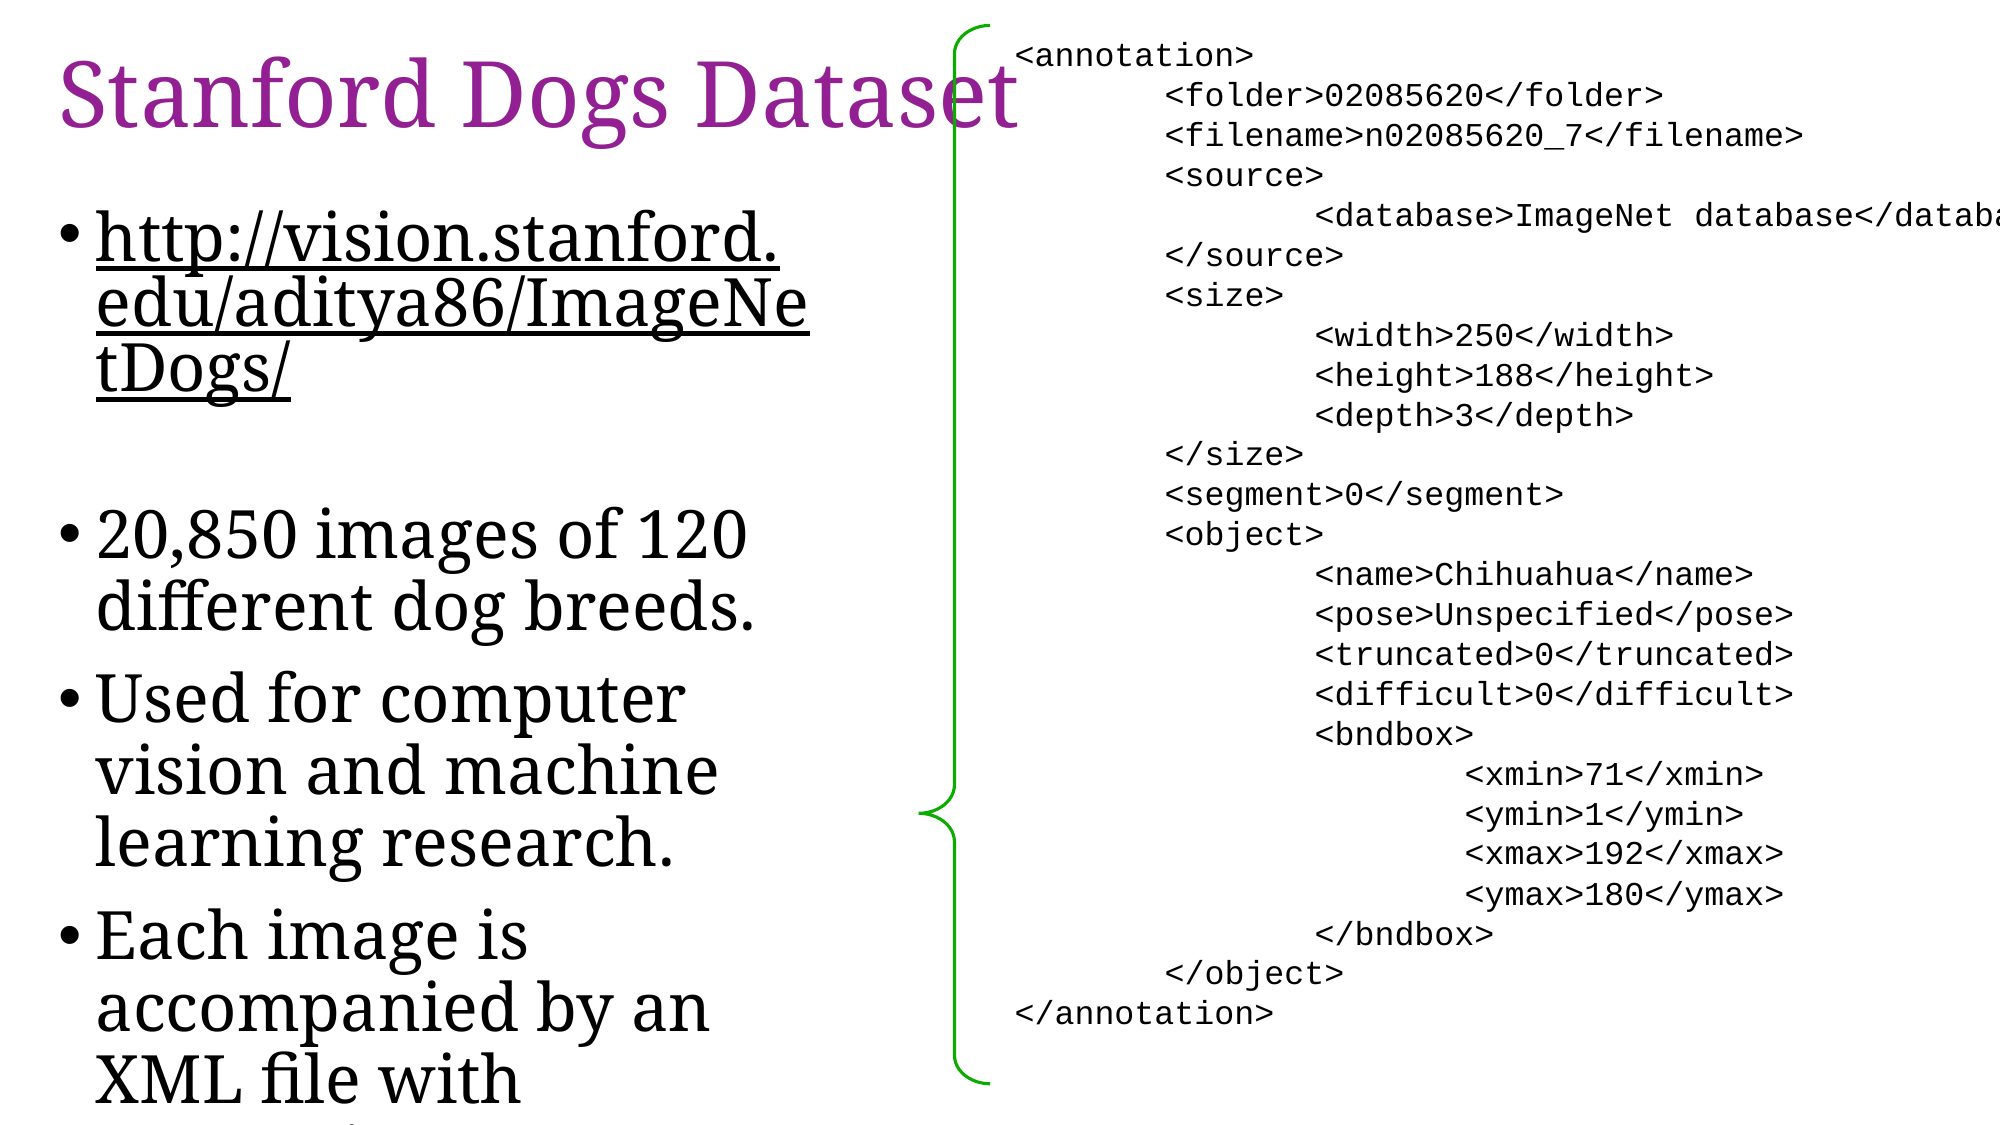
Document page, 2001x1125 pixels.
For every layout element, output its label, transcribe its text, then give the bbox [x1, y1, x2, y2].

title Stanford Dogs Dataset [43, 25, 980, 171]
title Stanford Dogs Dataset [991, 25, 999, 171]
text_box [918, 24, 991, 1085]
list http://vision.stanford.edu/aditya86/ImageNetDogs/ 20,850 images of 120 different dog breeds. Used for computer vision and machine learning research. Each image is accompanied by an XML file with annotations: [43, 188, 829, 1106]
text_box <annotation> <folder>02085620</folder> <filename>n02085620_7</filename> <source> <database>ImageNet database</database> </source> <size> <width>250</width> <height>188</height> <depth>3</depth> </size> <segment>0</segment> <object> <name>Chihuahua</name> <pose>Unspecified</pose> <truncated>0</truncated> <difficult>0</difficult> <bndbox> <xmin>71</xmin> <ymin>1</ymin> <xmax>192</xmax> <ymax>180</ymax> </bndbox> </object> </annotation> [999, 25, 2000, 1079]
